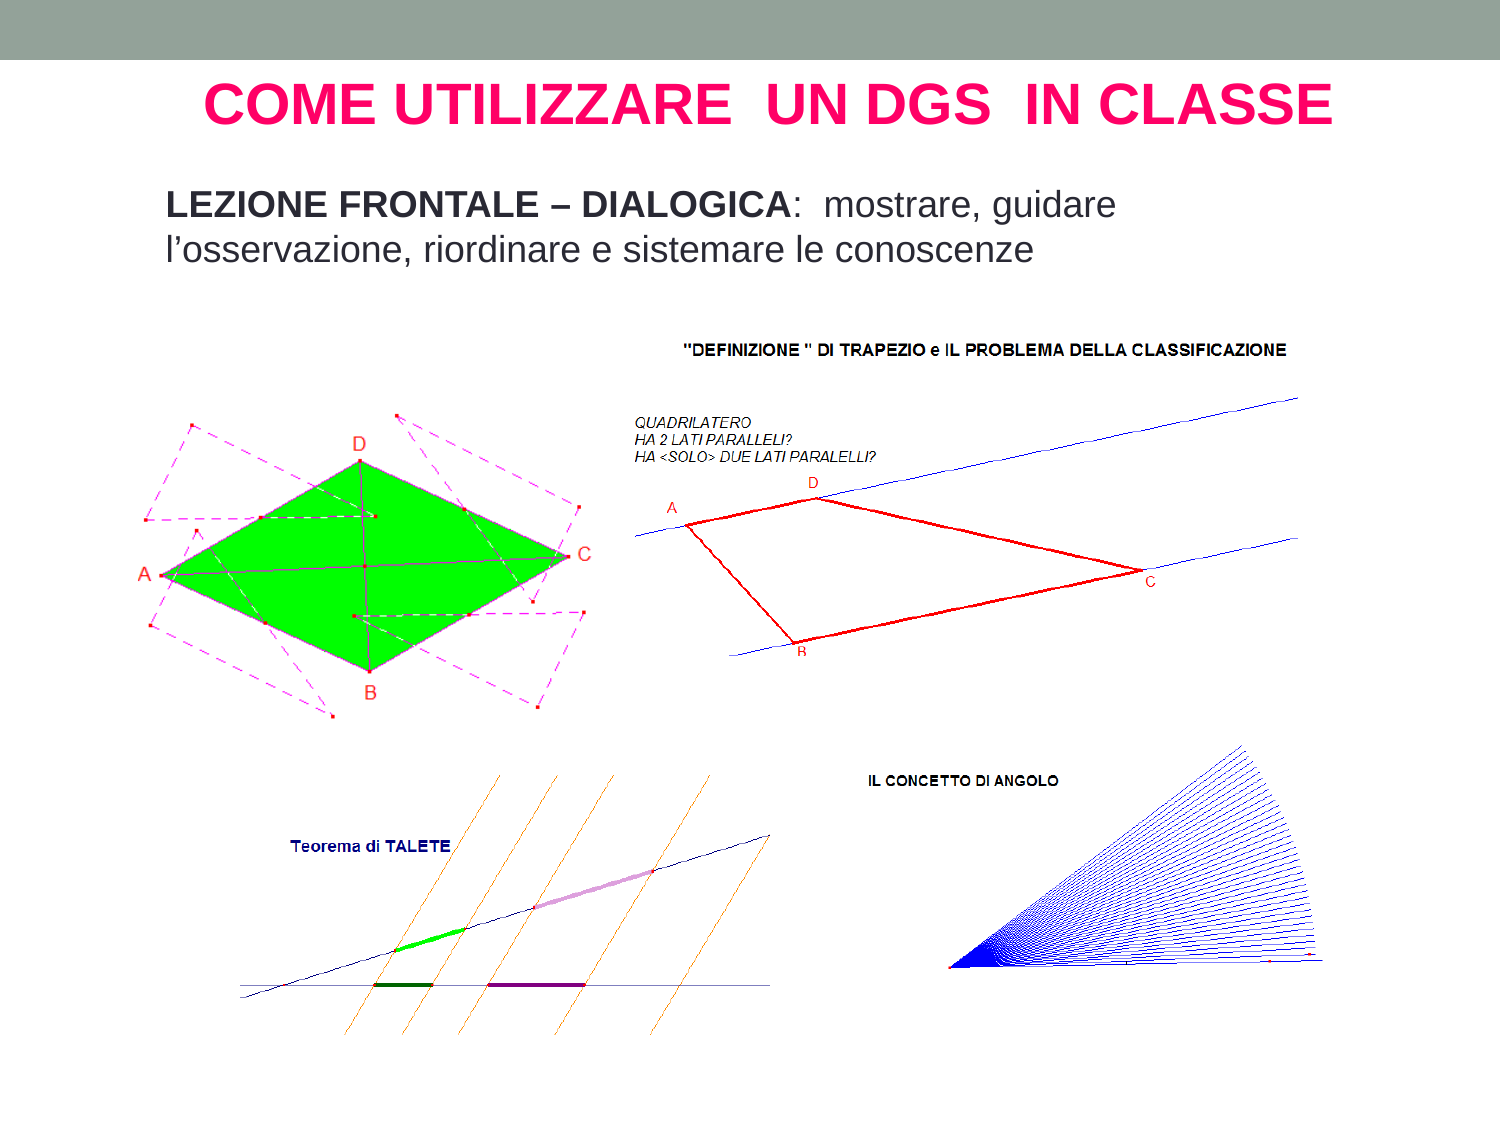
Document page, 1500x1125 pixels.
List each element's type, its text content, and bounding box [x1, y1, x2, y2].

picture [844, 727, 1333, 981]
text_box LEZIONE FRONTALE – DIALOGICA: mostrare, guidare l’osservazione, riordinare e sistemare le conoscenze [150, 172, 1364, 368]
picture [240, 774, 770, 1035]
picture [105, 388, 626, 729]
picture [634, 314, 1298, 657]
text_box Come utilizzare un dgs in classe [188, 58, 1350, 144]
